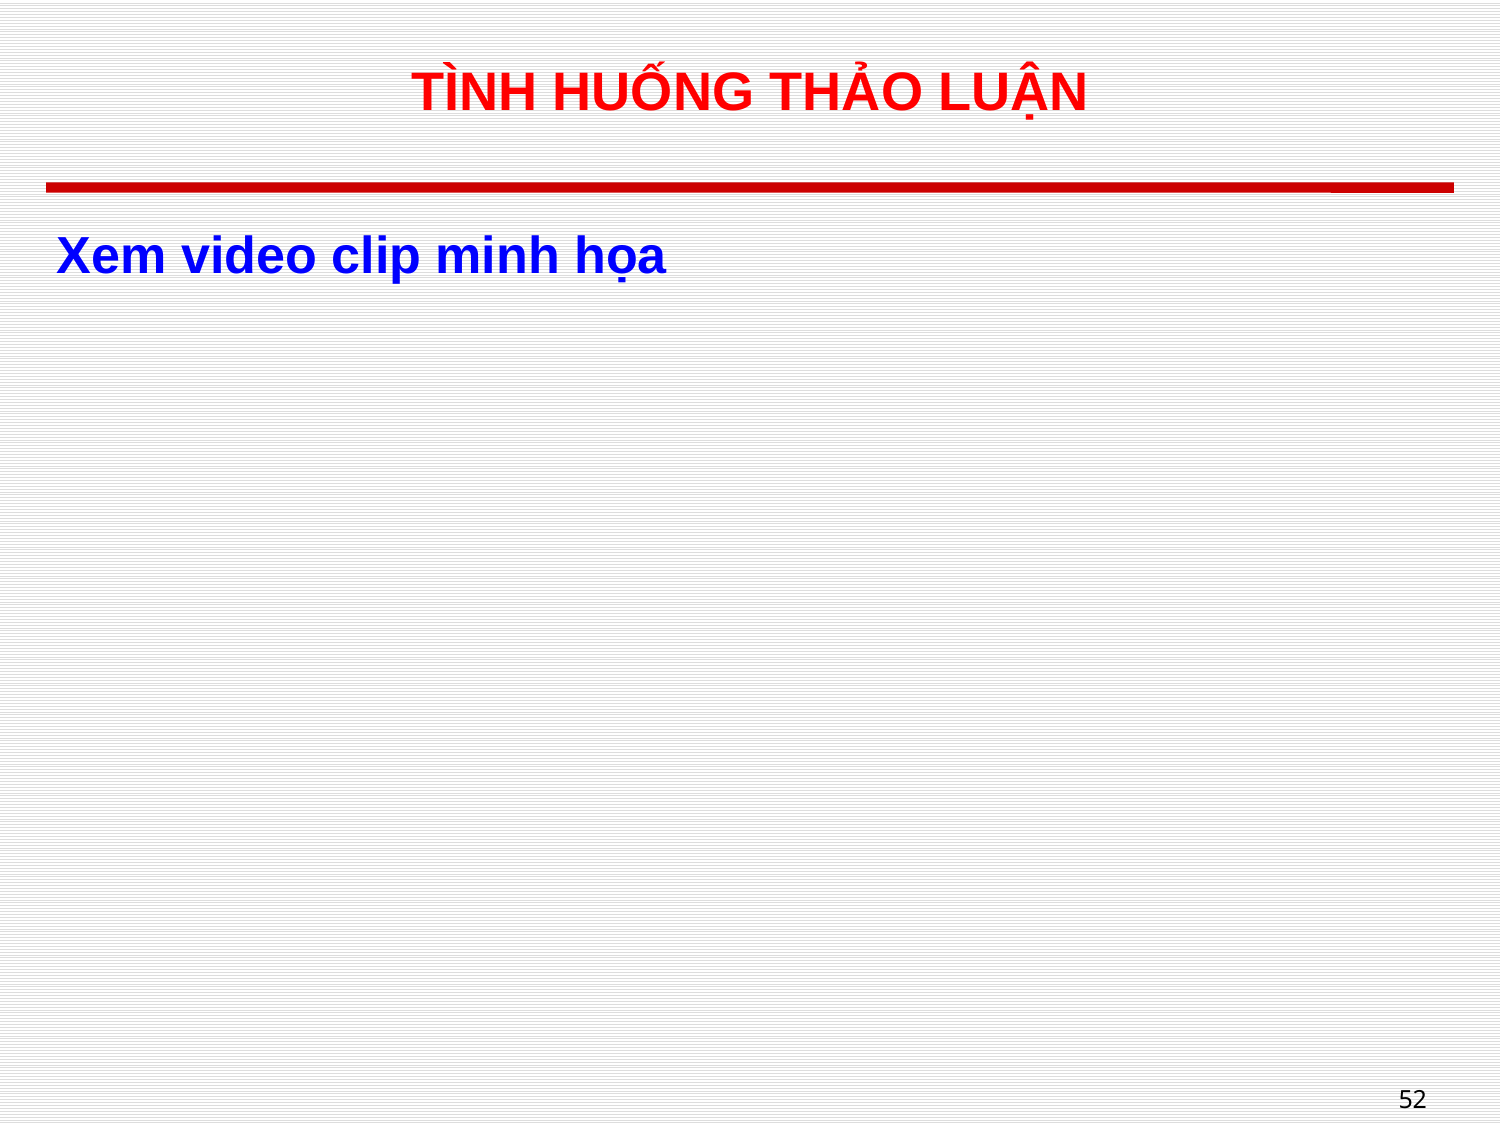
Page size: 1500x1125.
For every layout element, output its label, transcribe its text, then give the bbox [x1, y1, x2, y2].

title TÌNH HUỐNG THẢO LUẬN [38, 24, 1463, 150]
text_box Xem video clip minh họa [23, 199, 1477, 1088]
